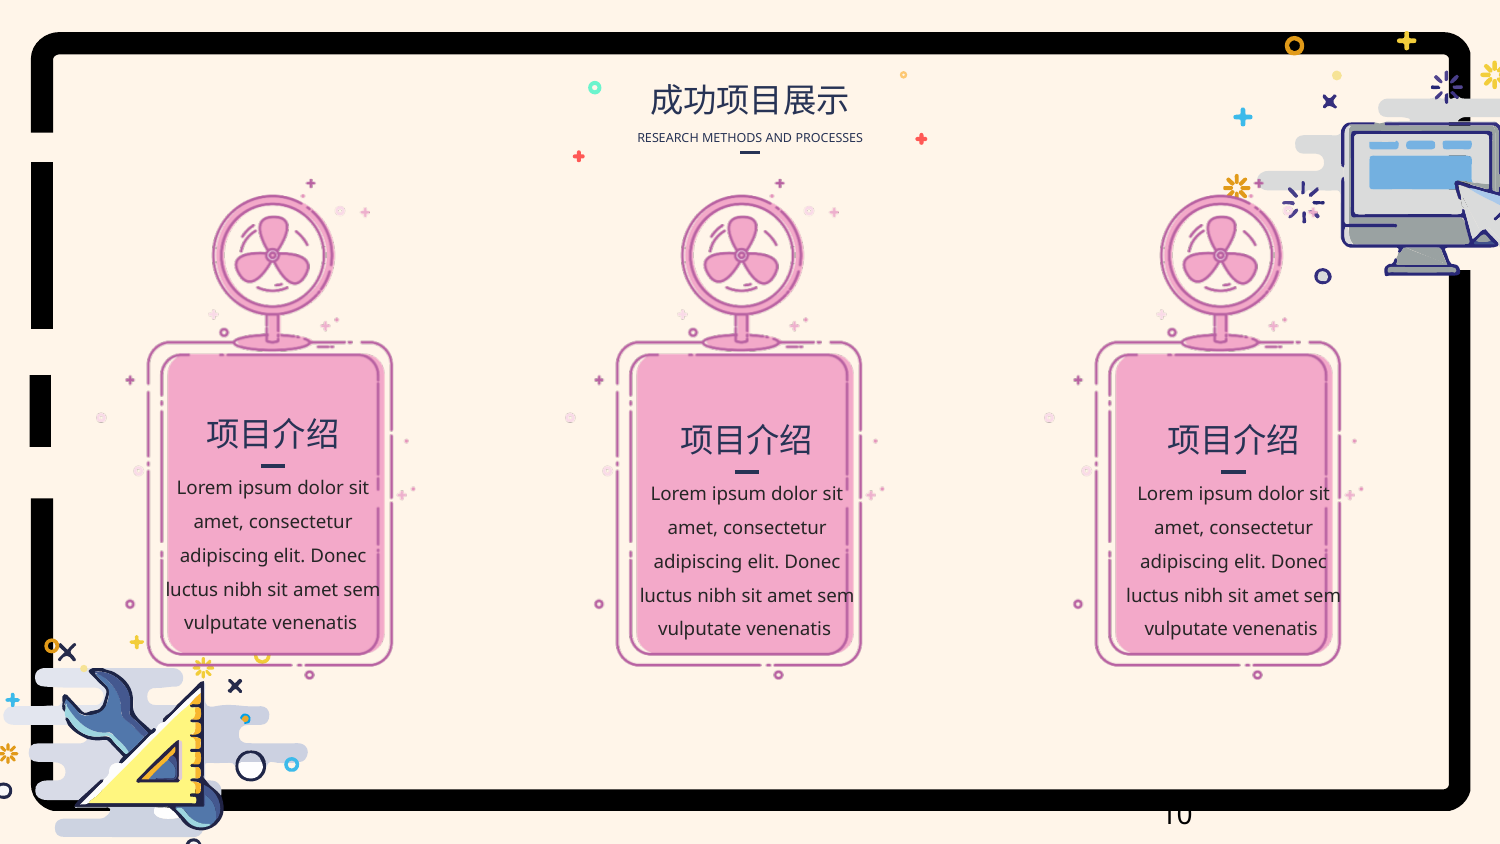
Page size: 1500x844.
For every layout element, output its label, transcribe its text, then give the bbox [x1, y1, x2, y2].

text_box [915, 132, 928, 145]
picture [0, 166, 1477, 702]
text_box [588, 80, 602, 95]
slide_number 10 [1146, 789, 1484, 835]
text_box [899, 71, 908, 79]
text_box [572, 150, 585, 163]
text_box RESEARCH METHODS AND PROCESSES [622, 122, 878, 152]
text_box 成功项目展示 [635, 71, 865, 122]
